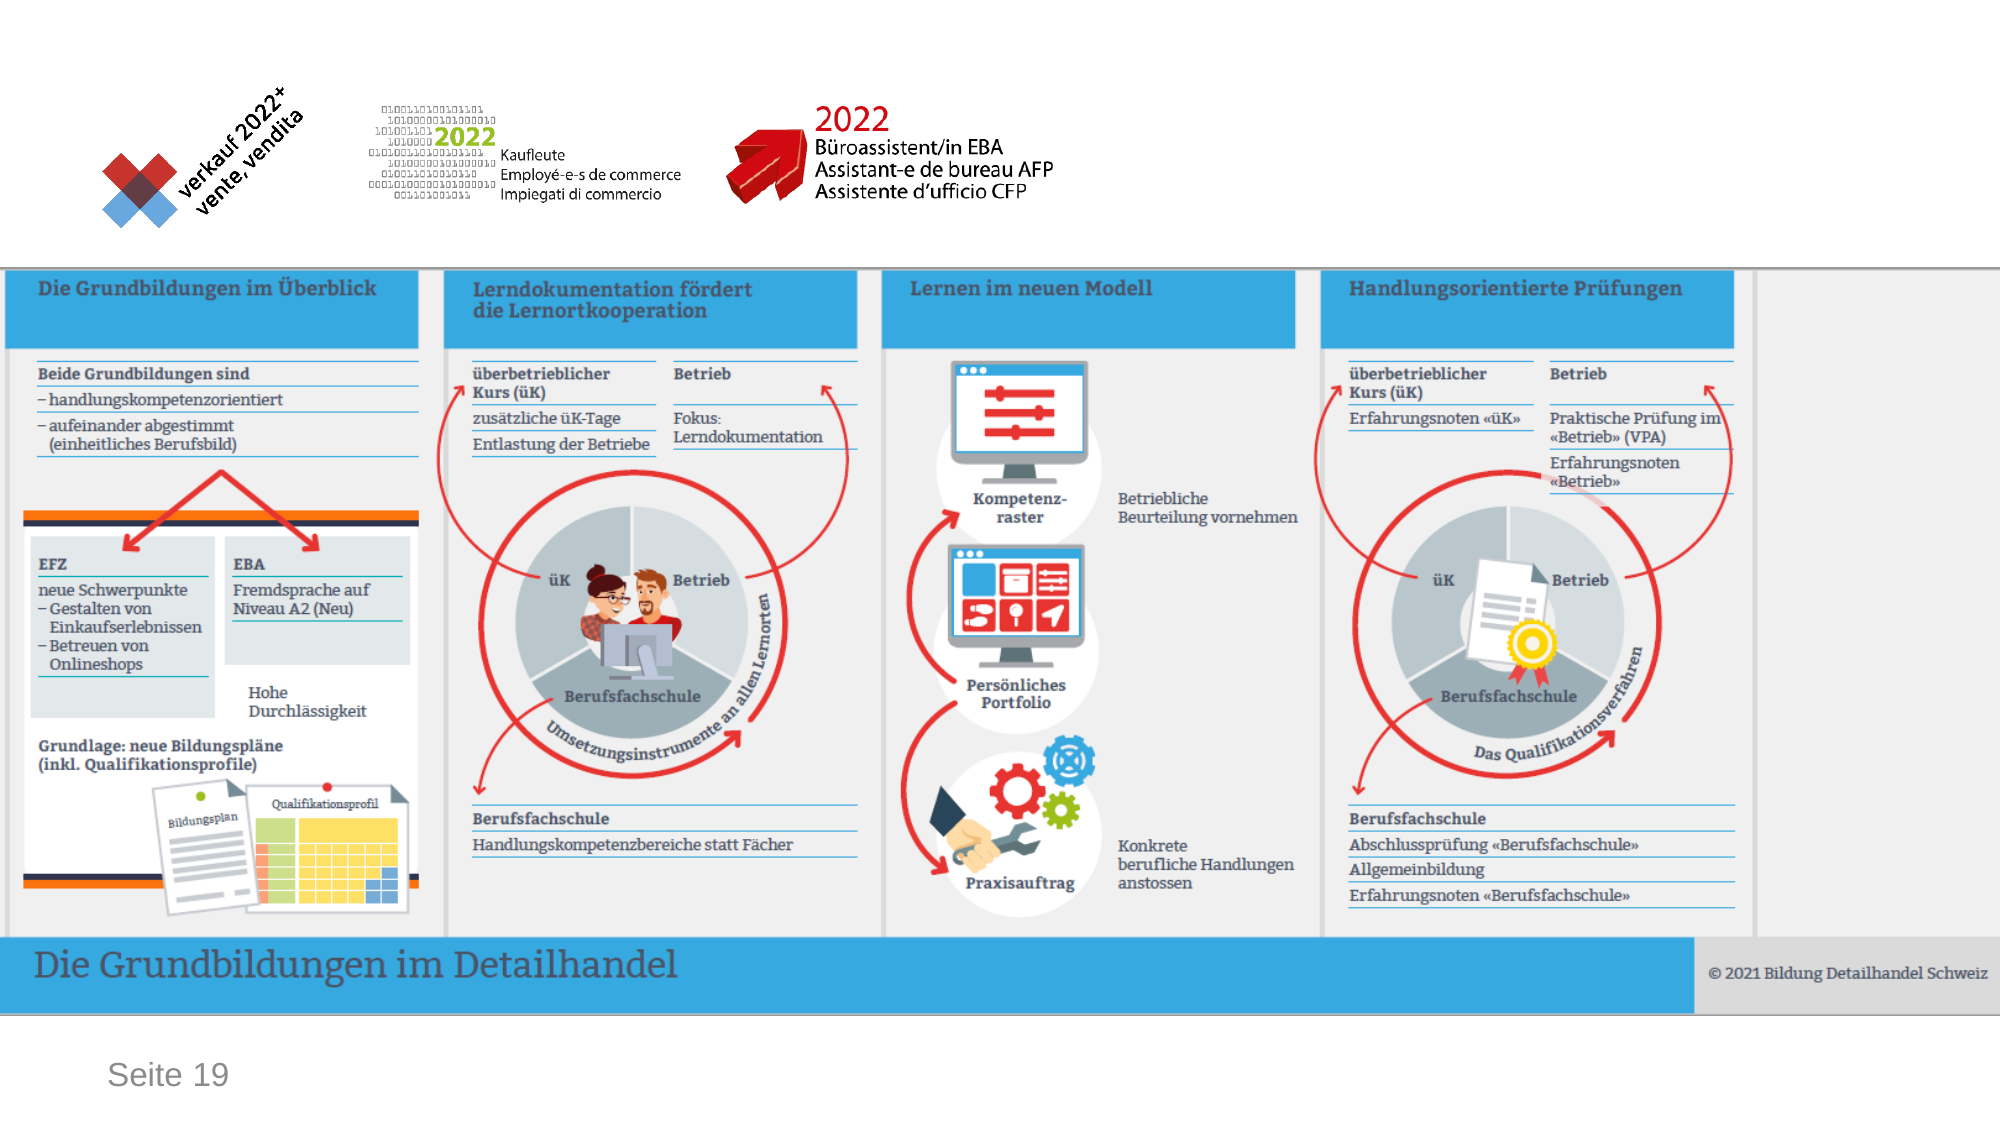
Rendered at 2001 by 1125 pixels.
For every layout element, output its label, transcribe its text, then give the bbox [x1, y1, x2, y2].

picture [102, 87, 303, 228]
picture [369, 106, 681, 204]
picture [726, 106, 1053, 204]
picture [0, 267, 2000, 1017]
slide_number Seite 19 [92, 1042, 346, 1103]
